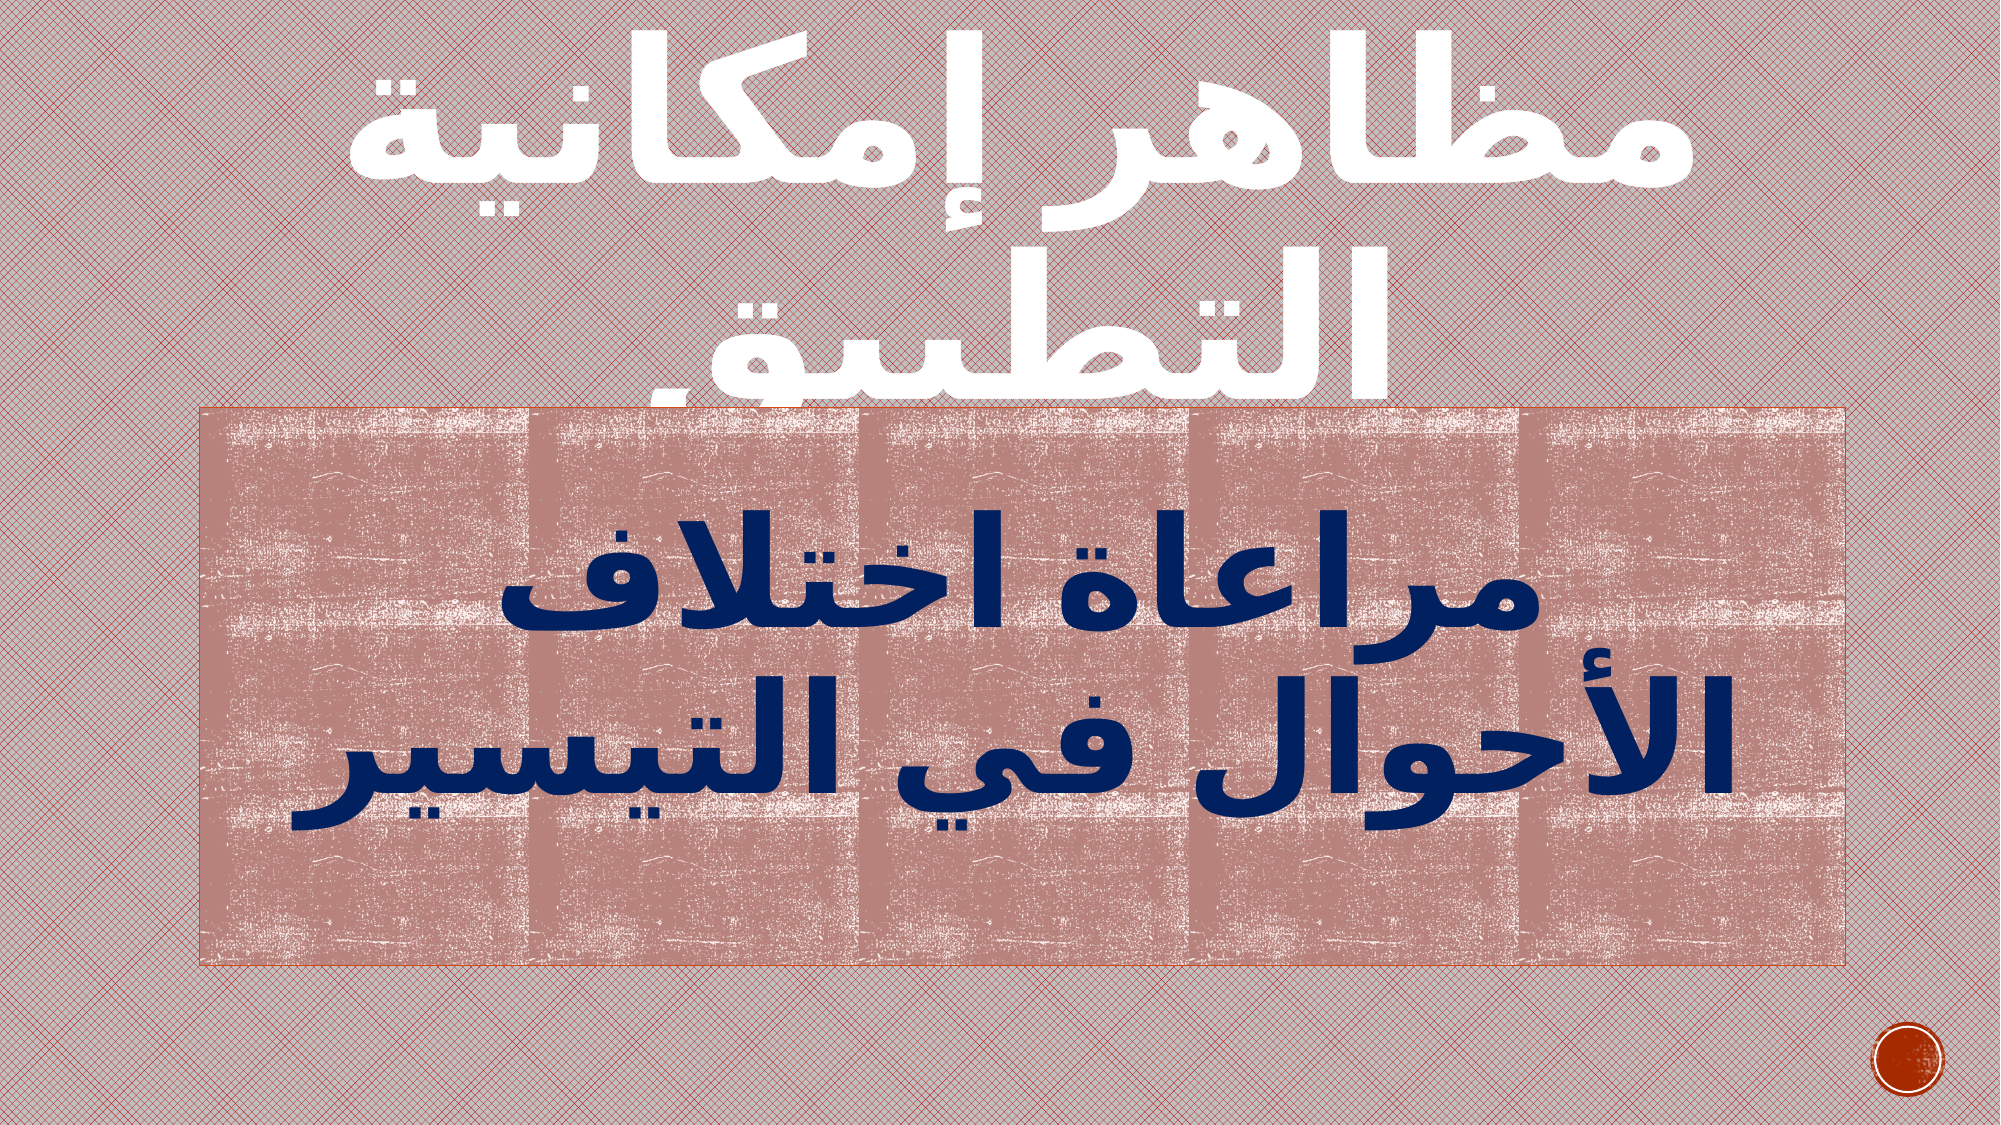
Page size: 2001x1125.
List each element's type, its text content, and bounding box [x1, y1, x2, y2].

list مراعاة اختلاف الأحوال في التيسير [199, 407, 1846, 966]
title مظاهر إمكانية التطبيق [232, 44, 1813, 407]
